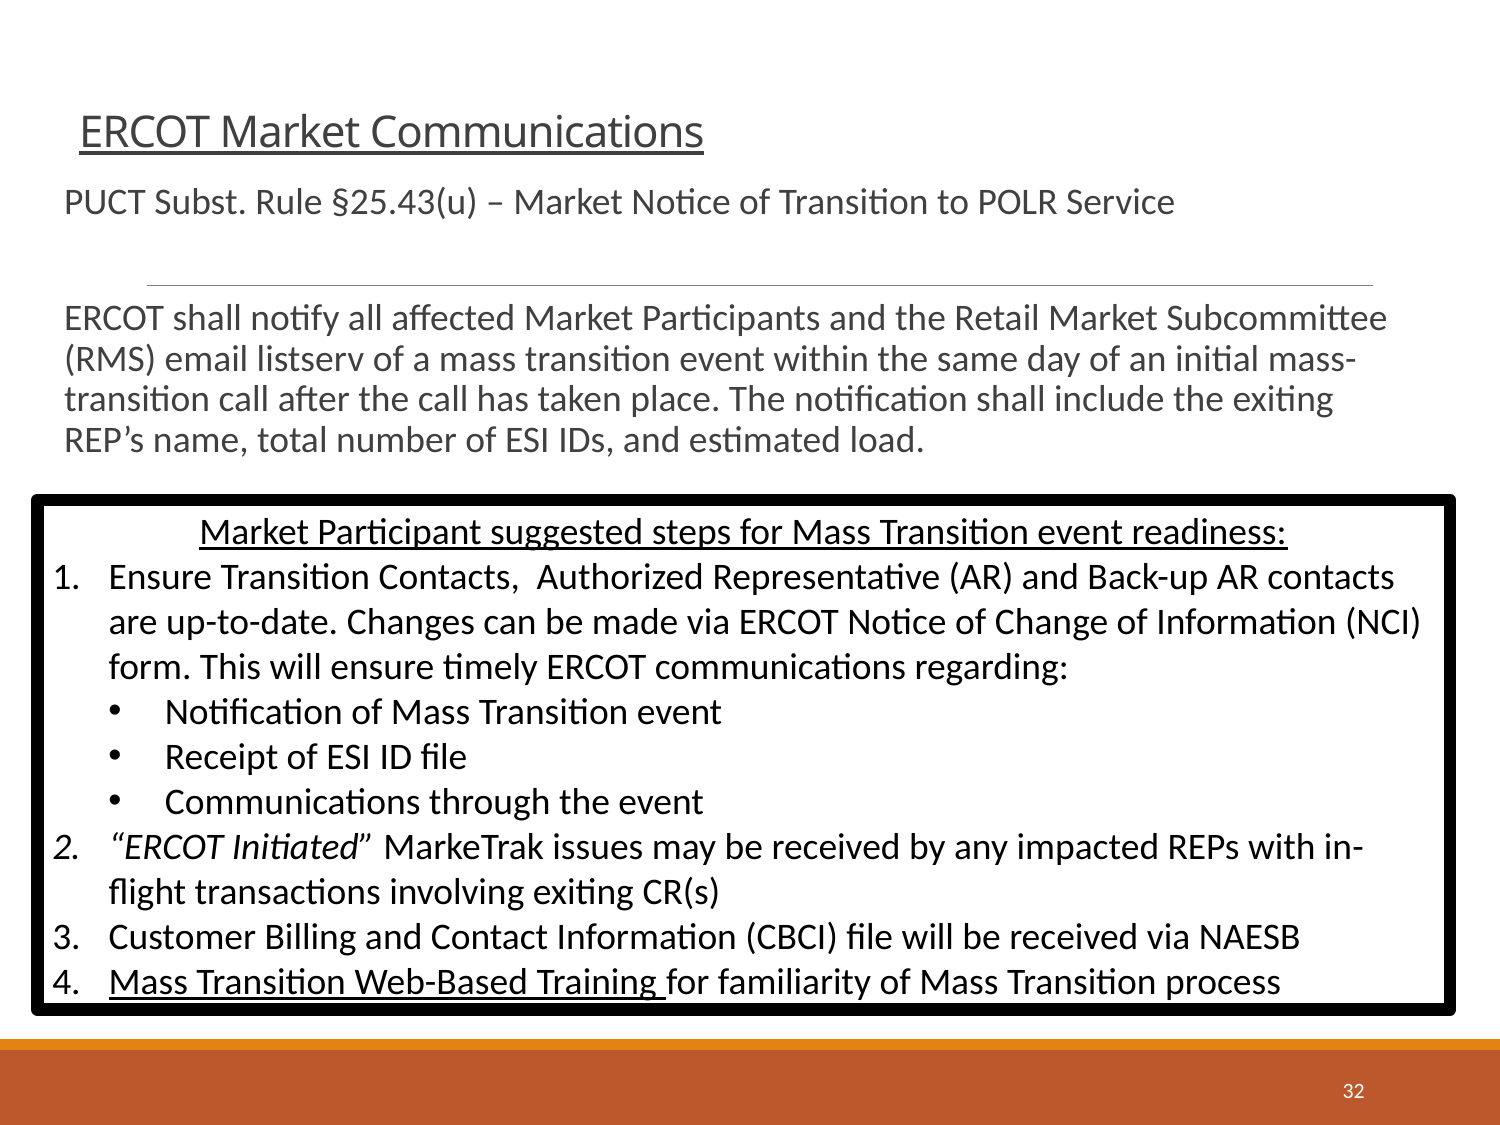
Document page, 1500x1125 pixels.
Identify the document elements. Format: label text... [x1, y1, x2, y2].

title ERCOT Market Communications [64, 85, 1424, 165]
text_box Market Participant suggested steps for Mass Transition event readiness: Ensure Transition Contacts, Authorized Representative (AR) and Back-up AR contacts are up-to-date. Changes can be made via ERCOT Notice of Change of Information (NCI) form. This will ensure timely ERCOT communications regarding: Notification of Mass Transition event Receipt of ESI ID file Communications through the event “ERCOT Initiated” MarkeTrak issues may be received by any impacted REPs with in-flight transactions involving exiting CR(s) Customer Billing and Contact Information (CBCI) file will be received via NAESB Mass Transition Web-Based Training for familiarity of Mass Transition process [37, 499, 1450, 1010]
slide_number 32 [1218, 1059, 1380, 1120]
list PUCT Subst. Rule §25.43(u) – Market Notice of Transition to POLR Service ERCOT shall notify all affected Market Participants and the Retail Market Subcommittee (RMS) email listserv of a mass transition event within the same day of an initial mass-transition call after the call has taken place. The notification shall include the exiting REP’s name, total number of ESI IDs, and estimated load. [64, 174, 1424, 499]
